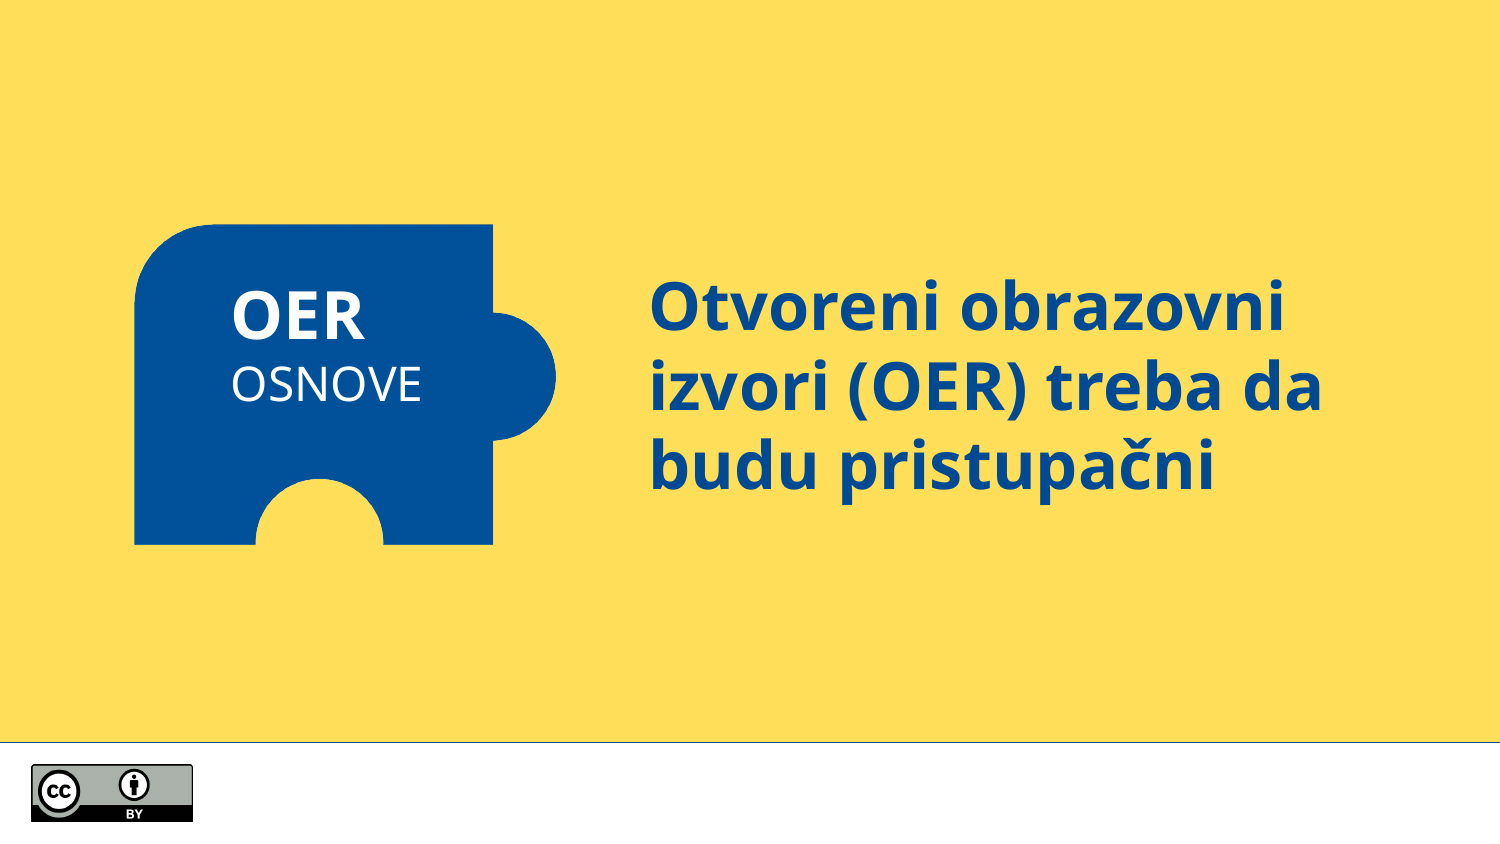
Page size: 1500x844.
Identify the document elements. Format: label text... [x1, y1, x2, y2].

picture [31, 764, 193, 822]
picture [133, 224, 556, 545]
text_box OER OSNOVE [560, 258, 859, 426]
text_box [0, 750, 1500, 844]
text_box Otvoreni obrazovni izvori (OER) treba da budu pristupačni [633, 248, 1421, 741]
